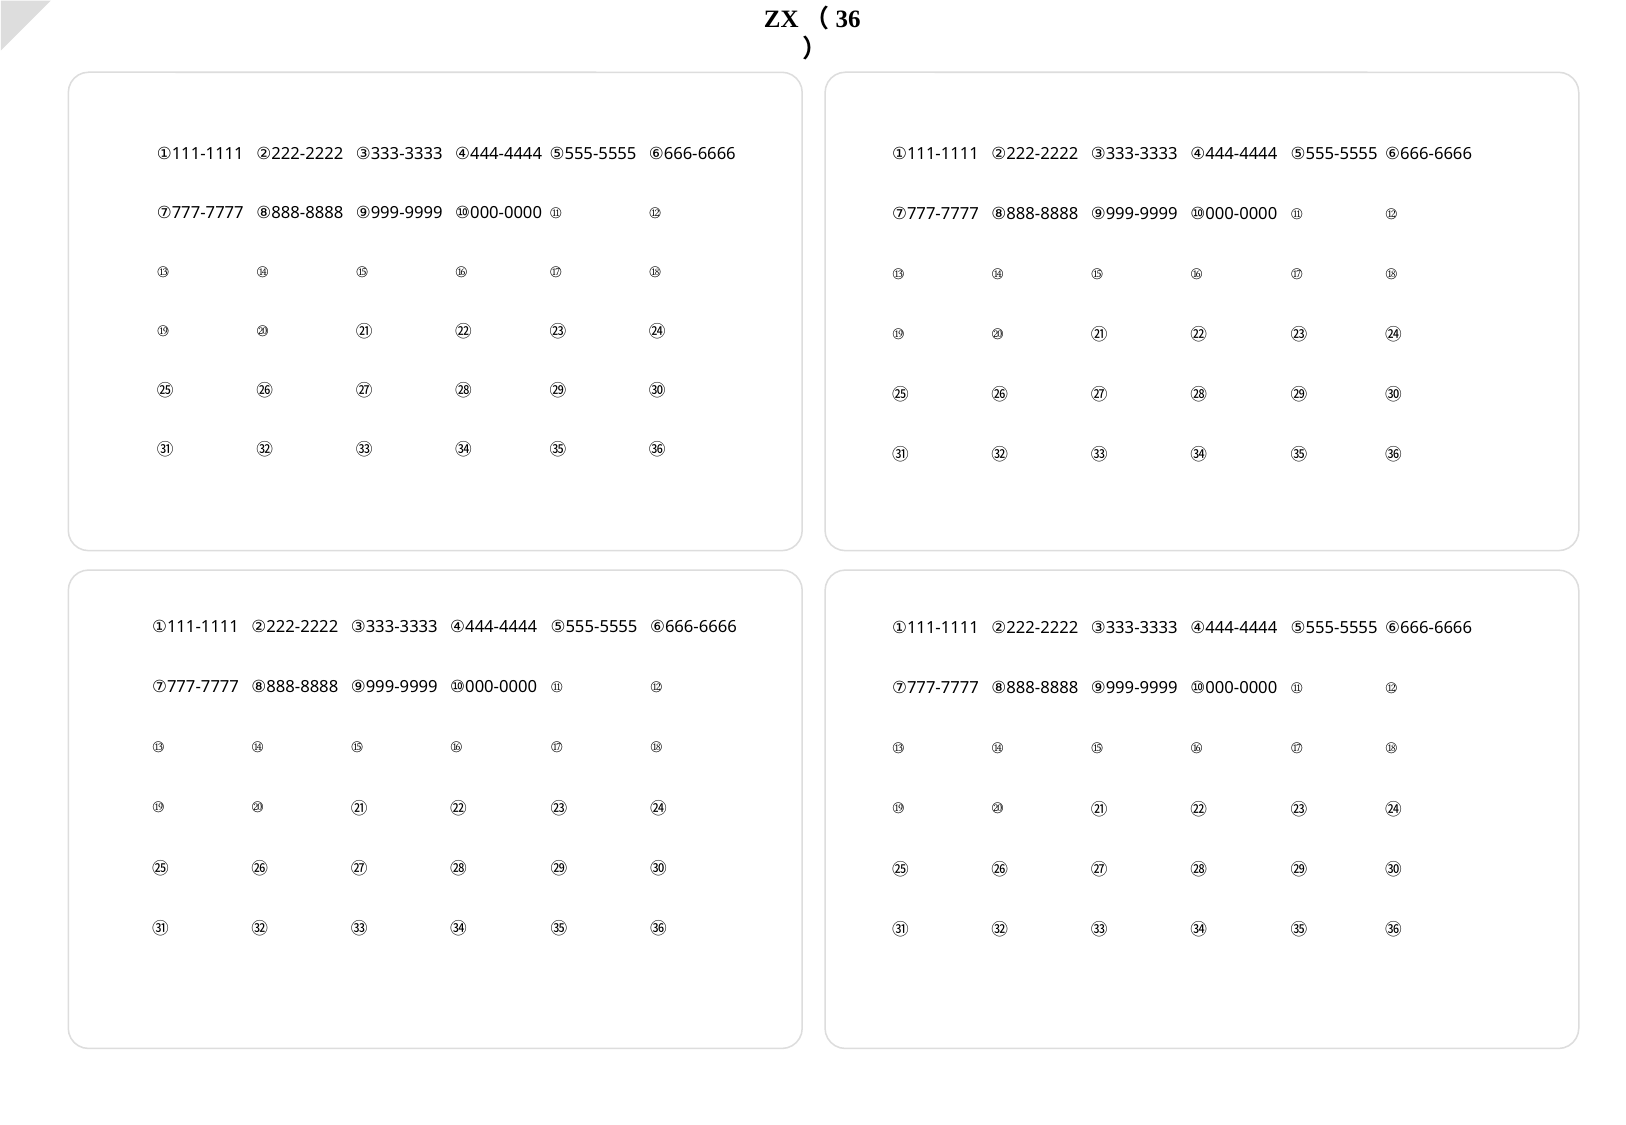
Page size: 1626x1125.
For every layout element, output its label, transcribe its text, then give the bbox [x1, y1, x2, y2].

table_header ②222-2222 [992, 141, 1091, 201]
table_cell ㉑ [351, 795, 450, 855]
table_cell ⑦777-7777 [152, 675, 251, 735]
table_cell ㉙ [1291, 381, 1385, 441]
table_cell ⑫ [650, 675, 745, 735]
table_cell ⑫ [1385, 201, 1485, 261]
table_cell ⑮ [351, 735, 450, 795]
table_cell ⑨999-9999 [1091, 201, 1190, 261]
table_cell ㉚ [1385, 856, 1485, 916]
table_cell ㊱ [650, 915, 745, 975]
table_cell ㉗ [1091, 381, 1190, 441]
table_cell ㉖ [992, 381, 1091, 441]
table_cell ㉒ [1190, 796, 1291, 856]
table_cell ㉛ [892, 916, 992, 976]
table_cell ㉑ [1091, 321, 1190, 381]
table_cell ㉖ [992, 856, 1091, 916]
table_cell ⑰ [1291, 261, 1385, 321]
table_cell ⑲ [152, 795, 251, 855]
table_cell ㉘ [1190, 856, 1291, 916]
table_header ③333-3333 [351, 615, 450, 675]
table_cell ⑬ [892, 261, 992, 321]
table_cell ㉝ [1091, 441, 1190, 501]
table_cell ⑯ [450, 735, 551, 795]
table_header ④444-4444 [450, 615, 551, 675]
table_cell ㊱ [1385, 916, 1485, 976]
table_cell ⑬ [152, 735, 251, 795]
table_cell ⑨999-9999 [1091, 676, 1190, 736]
table_cell ㉝ [1091, 916, 1190, 976]
table_cell ㉕ [892, 381, 992, 441]
table_cell ⑳ [251, 795, 351, 855]
table_cell ⑰ [551, 735, 650, 795]
text_box ZX（36） [738, 2, 893, 70]
table_cell ㉖ [251, 855, 351, 915]
table_cell ㉓ [551, 795, 650, 855]
table_cell ⑱ [1385, 261, 1485, 321]
table_cell ⑪ [1291, 676, 1385, 736]
table_cell ㉕ [892, 856, 992, 916]
table_cell ⑪ [551, 675, 650, 735]
table_header ④444-4444 [1190, 141, 1291, 201]
table_cell ⑳ [992, 796, 1091, 856]
table_cell ⑲ [892, 796, 992, 856]
table_cell ⑧888-8888 [992, 676, 1091, 736]
table_header ⑥666-6666 [650, 615, 745, 675]
text_box [825, 570, 1579, 1049]
table_header ①111-1111 [152, 615, 251, 675]
table_cell ㉛ [892, 441, 992, 501]
table_cell ⑱ [650, 735, 745, 795]
table_cell ㉚ [1385, 381, 1485, 441]
table_cell ⑭ [992, 736, 1091, 796]
table_cell ㉘ [1190, 381, 1291, 441]
text_box [68, 72, 803, 551]
table_cell ⑪ [1291, 201, 1385, 261]
table_cell ㉓ [1291, 796, 1385, 856]
table_cell ⑱ [1385, 736, 1485, 796]
table_cell ㉙ [1291, 856, 1385, 916]
table_cell ㉔ [650, 795, 745, 855]
table_cell ⑦777-7777 [892, 676, 992, 736]
table_cell ㉞ [1190, 441, 1291, 501]
table_cell ⑦777-7777 [892, 201, 992, 261]
table_cell ㉞ [450, 915, 551, 975]
table_cell ㉟ [551, 915, 650, 975]
text_box [68, 570, 803, 1049]
table_header ④444-4444 [1190, 616, 1291, 676]
table_cell ㉞ [1190, 916, 1291, 976]
table_cell ⑳ [992, 321, 1091, 381]
table_cell ⑮ [1091, 261, 1190, 321]
table_cell ⑲ [892, 321, 992, 381]
table_cell ⑰ [1291, 736, 1385, 796]
table_cell ㉜ [992, 916, 1091, 976]
table_cell ⑭ [992, 261, 1091, 321]
text_box [1, 1, 49, 49]
table_header ⑥666-6666 [1385, 616, 1485, 676]
table_cell ㉜ [992, 441, 1091, 501]
table_header ①111-1111 [892, 616, 992, 676]
table_cell ⑯ [1190, 736, 1291, 796]
table_header ⑥666-6666 [1385, 141, 1485, 201]
table_cell ⑬ [892, 736, 992, 796]
table_cell ㉟ [1291, 916, 1385, 976]
text_box [825, 72, 1579, 551]
table_cell ㉝ [351, 915, 450, 975]
table_header ⑤555-5555 [1291, 616, 1385, 676]
table_cell ⑮ [1091, 736, 1190, 796]
table_cell ㉓ [1291, 321, 1385, 381]
table_cell ㉗ [351, 855, 450, 915]
table_cell ⑫ [1385, 676, 1485, 736]
table_cell ⑩000-0000 [450, 675, 551, 735]
table_header ⑤555-5555 [1291, 141, 1385, 201]
table_cell ⑩000-0000 [1190, 201, 1291, 261]
table_cell ⑨999-9999 [351, 675, 450, 735]
table_cell ㉚ [650, 855, 745, 915]
table_cell ⑭ [251, 735, 351, 795]
table_cell ㉘ [450, 855, 551, 915]
table_header ②222-2222 [992, 616, 1091, 676]
table_cell ㉟ [1291, 441, 1385, 501]
table_cell ㉜ [251, 915, 351, 975]
table_header ②222-2222 [251, 615, 351, 675]
table_cell ㉕ [152, 855, 251, 915]
table_cell ⑧888-8888 [251, 675, 351, 735]
table_header ③333-3333 [1091, 141, 1190, 201]
table_cell ㊱ [1385, 441, 1485, 501]
table_cell ㉛ [152, 915, 251, 975]
table_header ①111-1111 [892, 141, 992, 201]
table_cell ⑩000-0000 [1190, 676, 1291, 736]
table_cell ㉒ [450, 795, 551, 855]
table_cell ⑧888-8888 [992, 201, 1091, 261]
table_cell ㉑ [1091, 796, 1190, 856]
table_cell ㉔ [1385, 796, 1485, 856]
table_cell ⑯ [1190, 261, 1291, 321]
table_cell ㉙ [551, 855, 650, 915]
table_cell ㉔ [1385, 321, 1485, 381]
table_header ⑤555-5555 [551, 615, 650, 675]
table_cell ㉗ [1091, 856, 1190, 916]
table_cell ㉒ [1190, 321, 1291, 381]
table_header ③333-3333 [1091, 616, 1190, 676]
